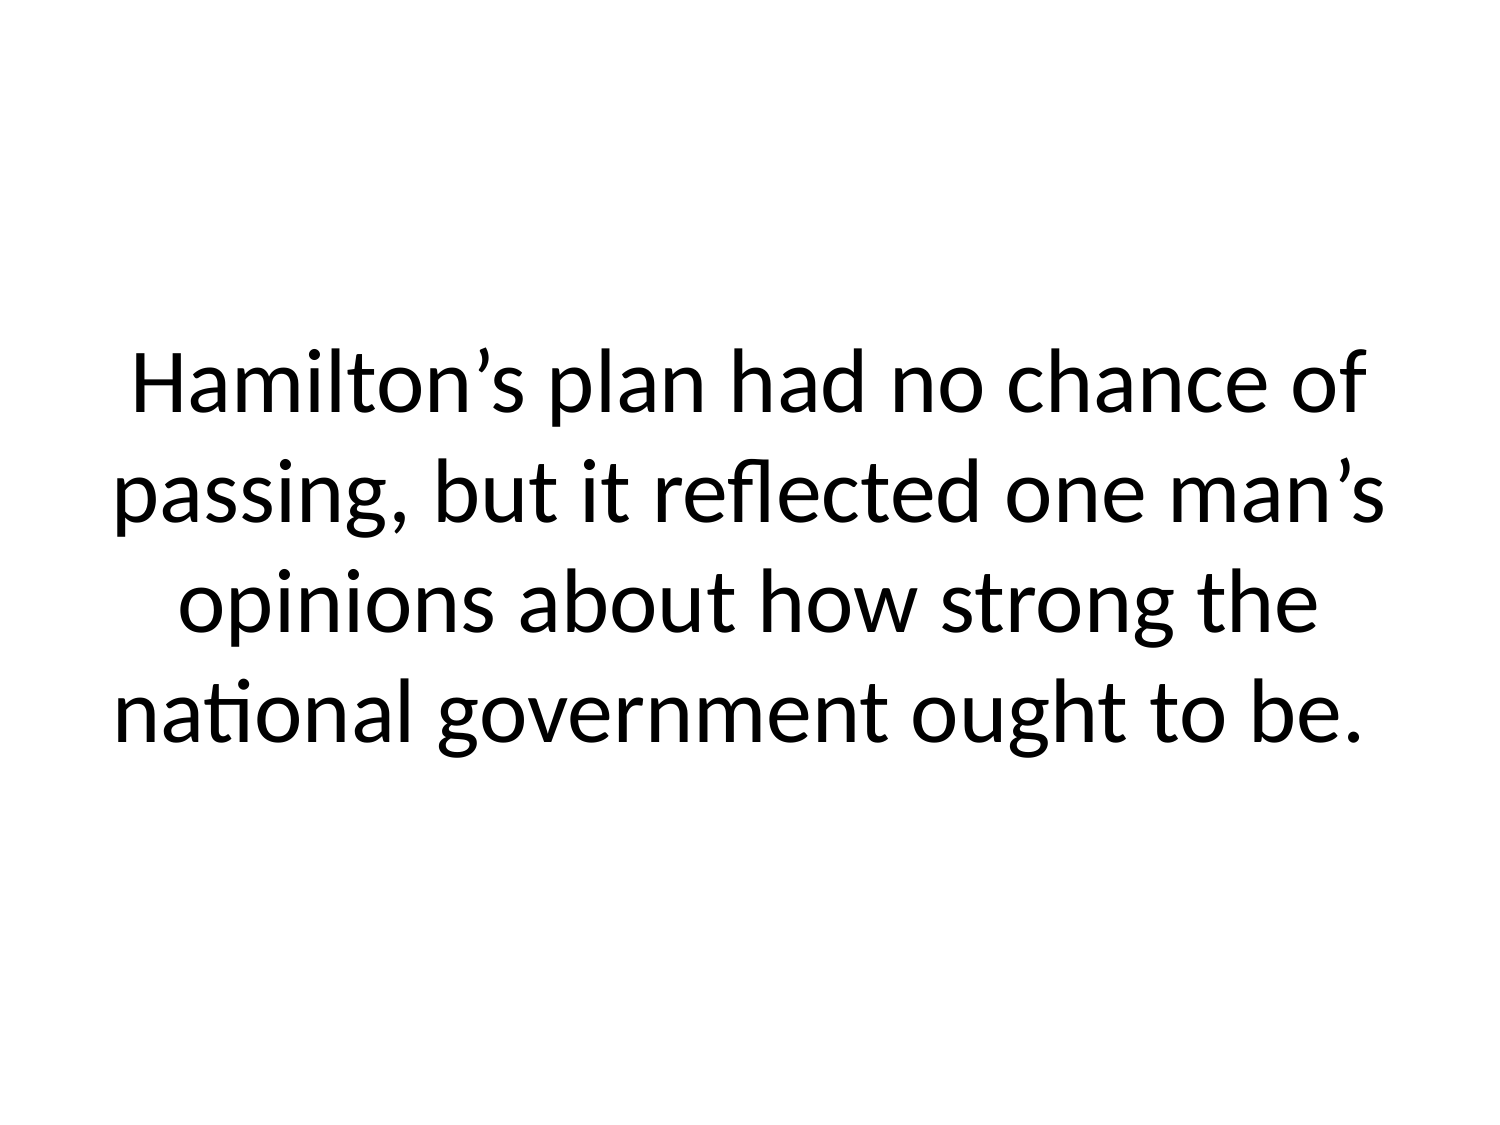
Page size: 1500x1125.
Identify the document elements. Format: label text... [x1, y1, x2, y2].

title Hamilton’s plan had no chance of passing, but it reflected one man’s opinions about how strong the national government ought to be. [75, 45, 1425, 1038]
